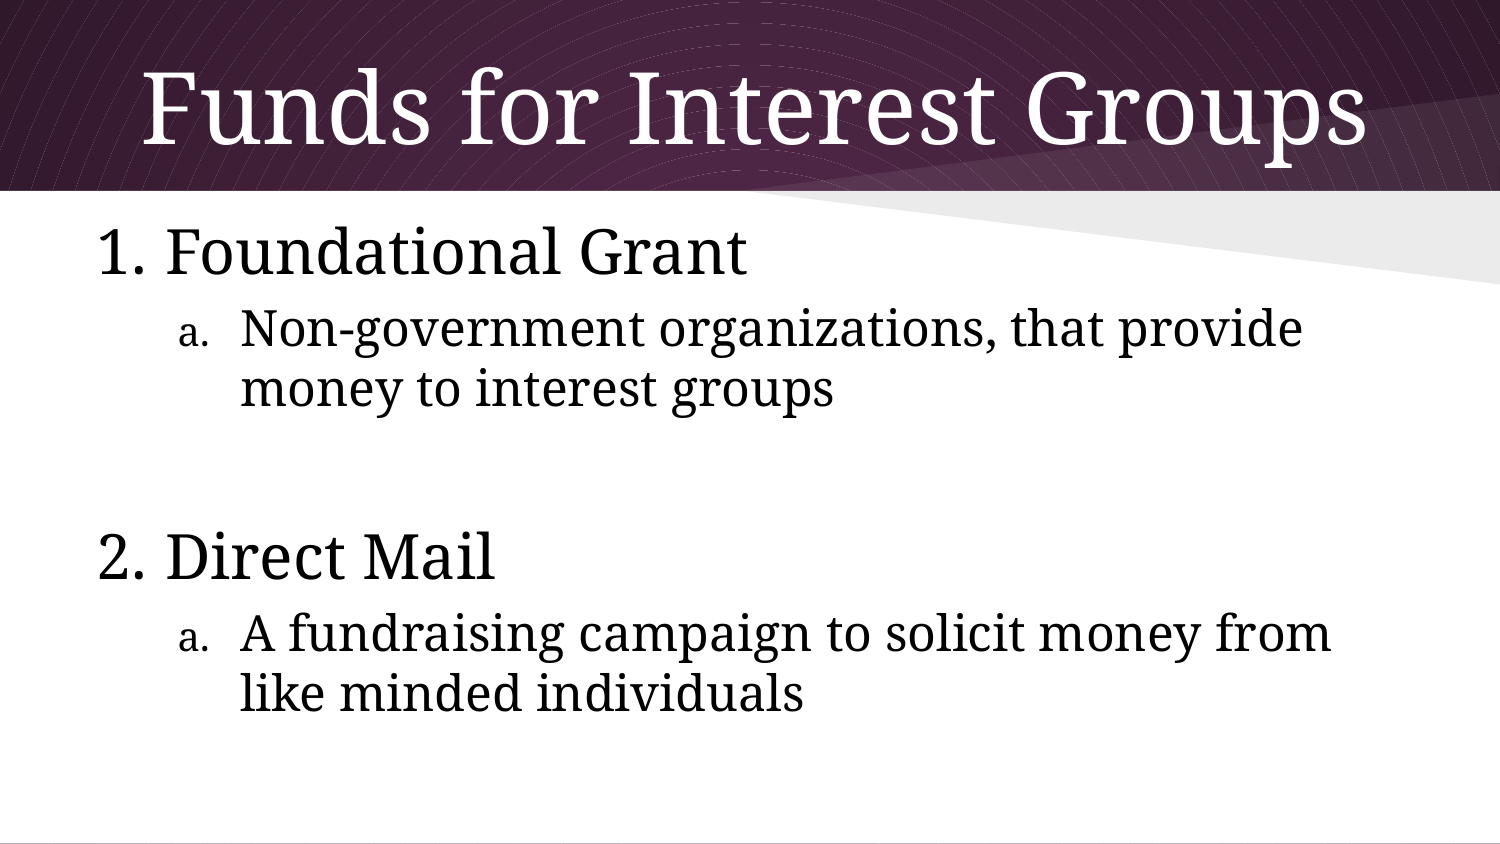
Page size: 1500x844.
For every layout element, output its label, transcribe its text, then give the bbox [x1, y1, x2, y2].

title Funds for Interest Groups [75, 33, 1425, 175]
list Foundational Grant Non-government organizations, that provide money to interest groups Direct Mail A fundraising campaign to solicit money from like minded individuals [75, 196, 1425, 808]
